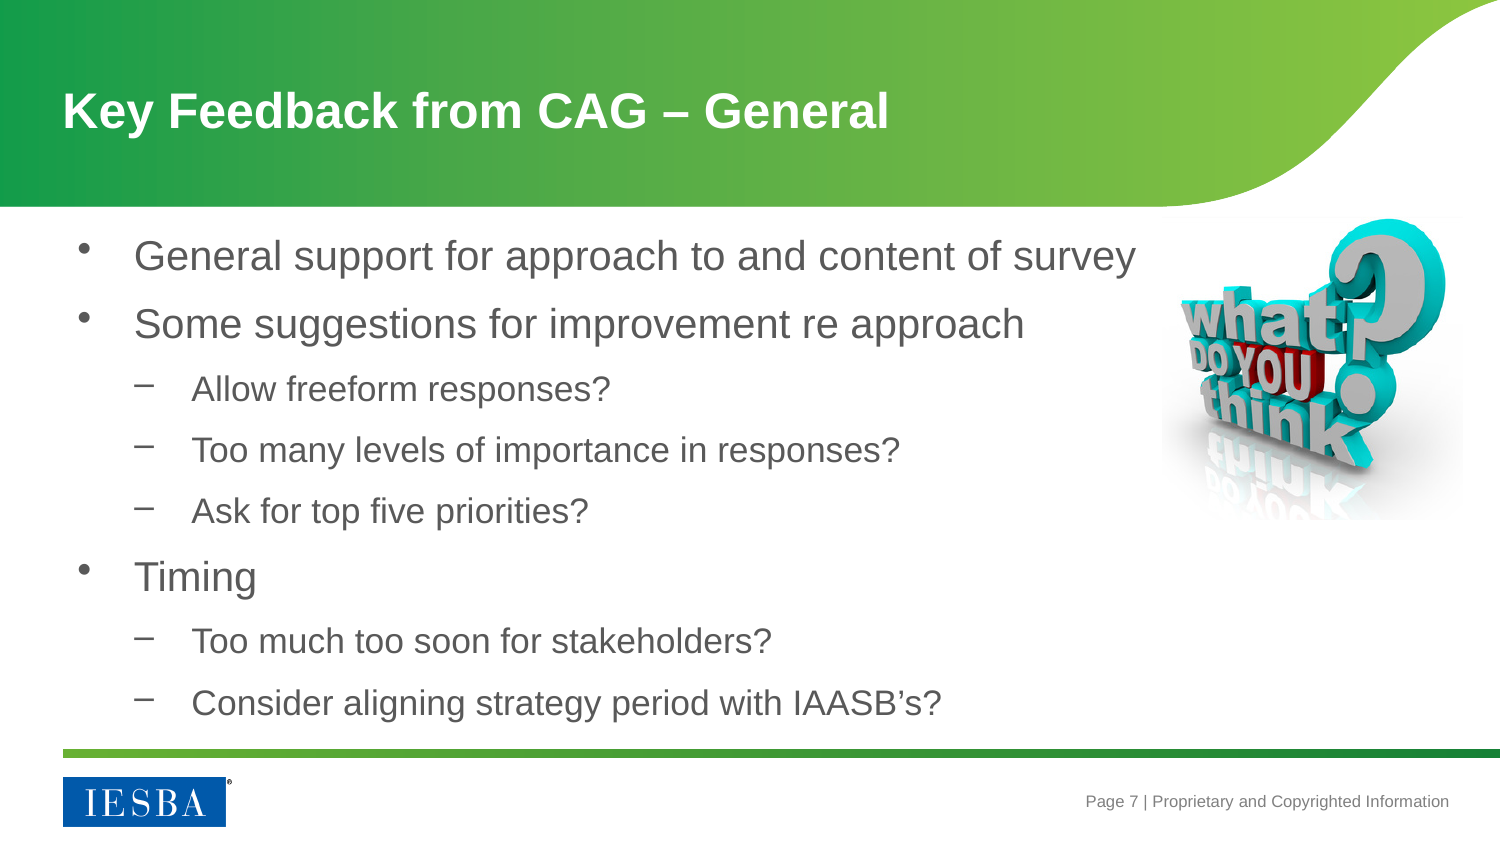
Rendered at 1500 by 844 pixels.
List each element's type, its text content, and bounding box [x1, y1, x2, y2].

picture [1162, 209, 1463, 521]
list General support for approach to and content of survey Some suggestions for improvement re approach Allow freeform responses? Too many levels of importance in responses? Ask for top five priorities? Timing Too much too soon for stakeholders? Consider aligning strategy period with IAASB’s? [62, 220, 1450, 747]
title Key Feedback from CAG – General [62, 75, 1300, 142]
picture [0, 0, 1500, 207]
picture [63, 777, 232, 827]
